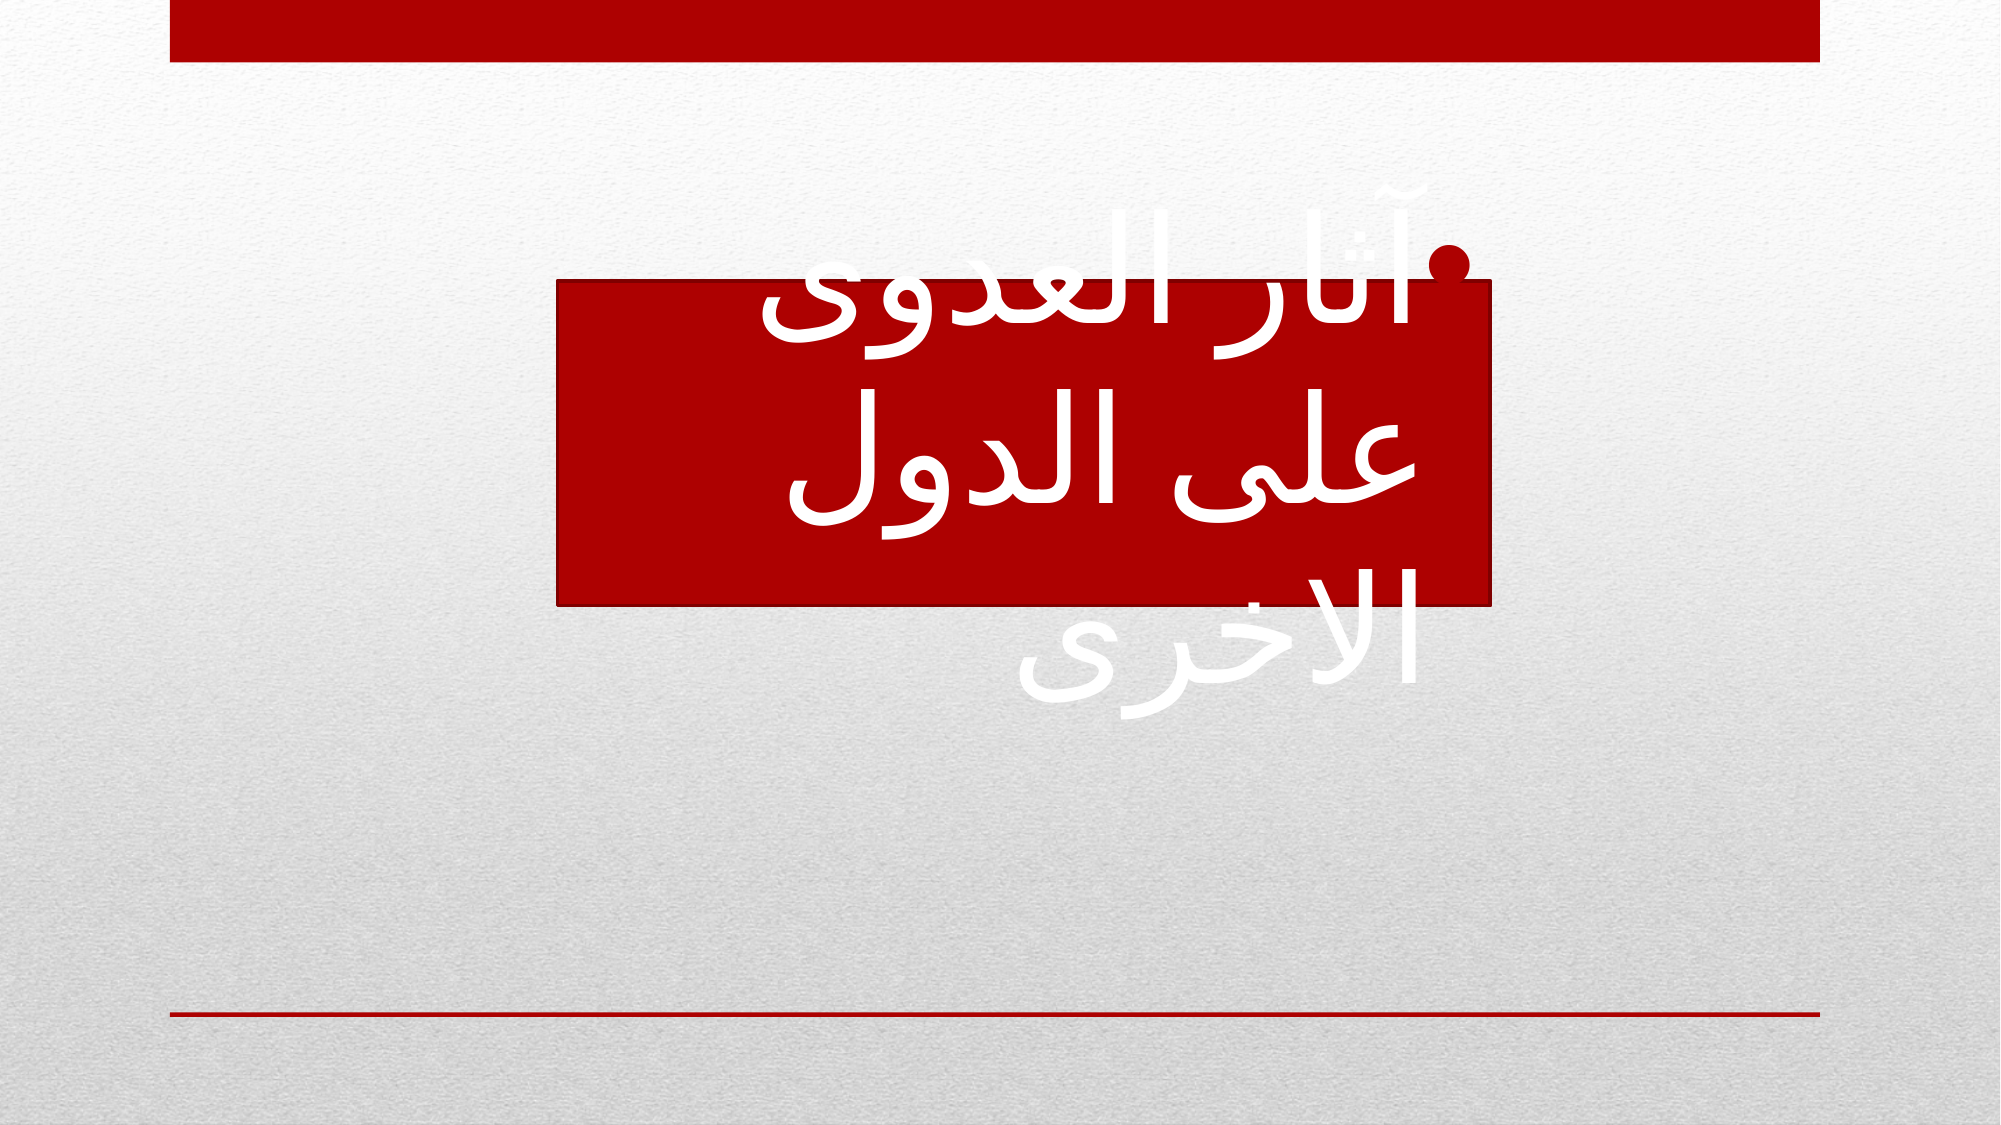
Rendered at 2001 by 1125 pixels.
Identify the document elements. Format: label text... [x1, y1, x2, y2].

text_box آثار العدوى على الدول الاخرى [556, 279, 1492, 607]
